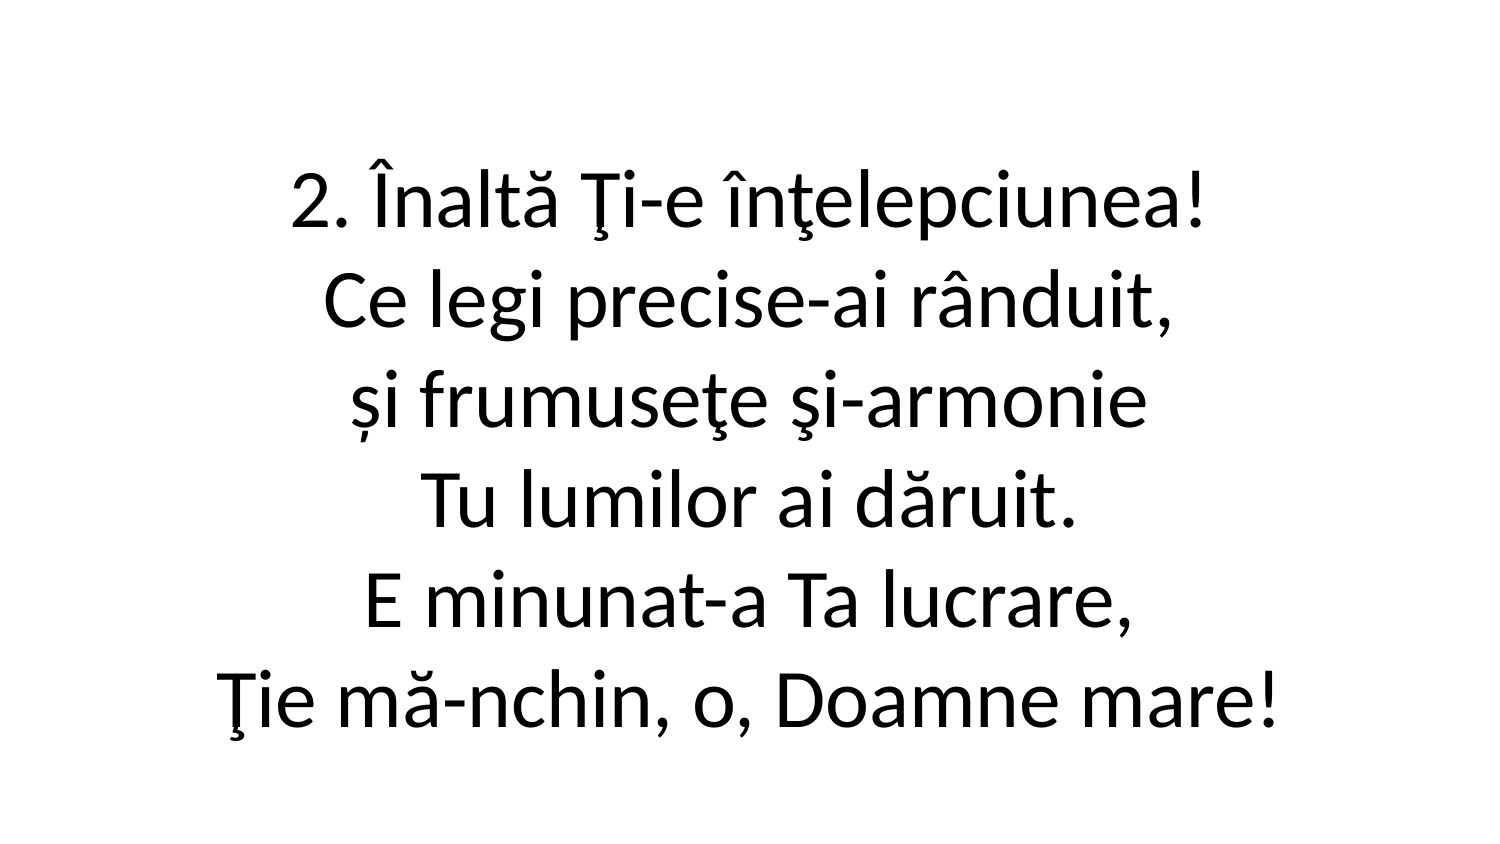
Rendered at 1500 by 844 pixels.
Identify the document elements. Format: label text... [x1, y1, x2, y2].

text_box 2. Înaltă Ţi-e înţelepciunea! Ce legi precise-ai rânduit, și frumuseţe şi-armonie Tu lumilor ai dăruit. E minunat-a Ta lucrare, Ţie mă-nchin, o, Doamne mare! [201, 92, 1299, 752]
